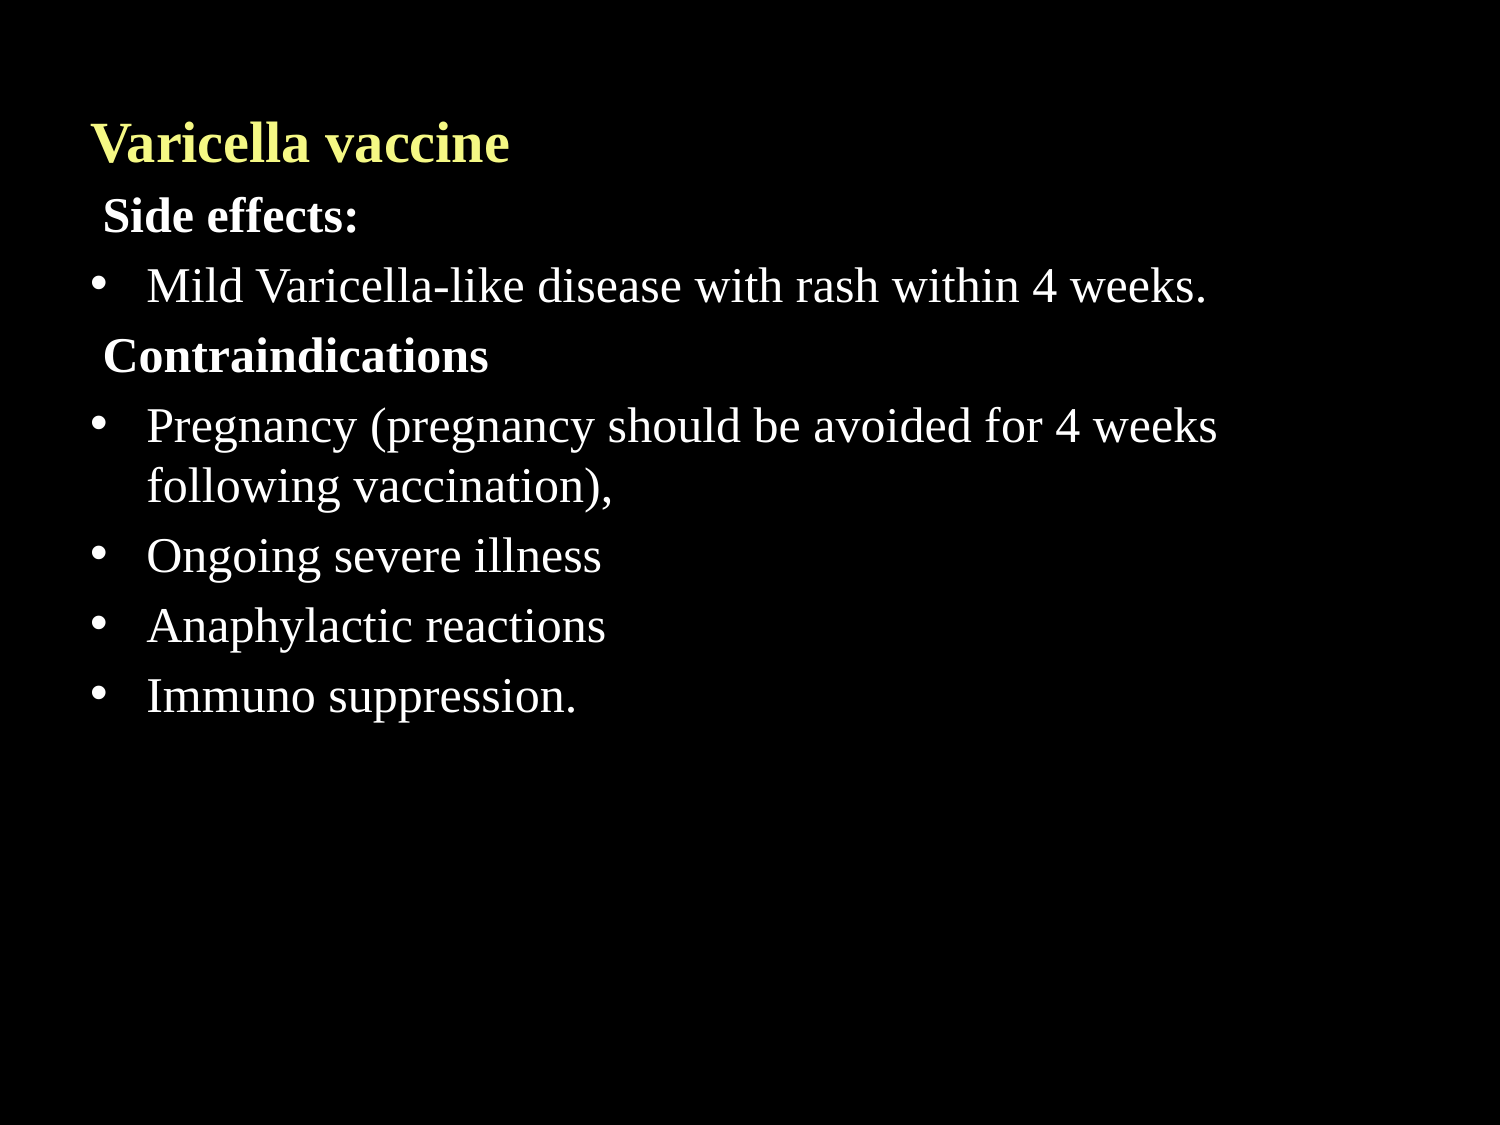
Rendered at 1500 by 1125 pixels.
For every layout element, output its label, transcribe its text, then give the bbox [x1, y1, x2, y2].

title Varicella vaccine [75, 45, 1425, 174]
list Side effects: Mild Varicella-like disease with rash within 4 weeks. Contraindications Pregnancy (pregnancy should be avoided for 4 weeks following vaccination), Ongoing severe illness Anaphylactic reactions Immuno suppression. [75, 174, 1425, 1005]
